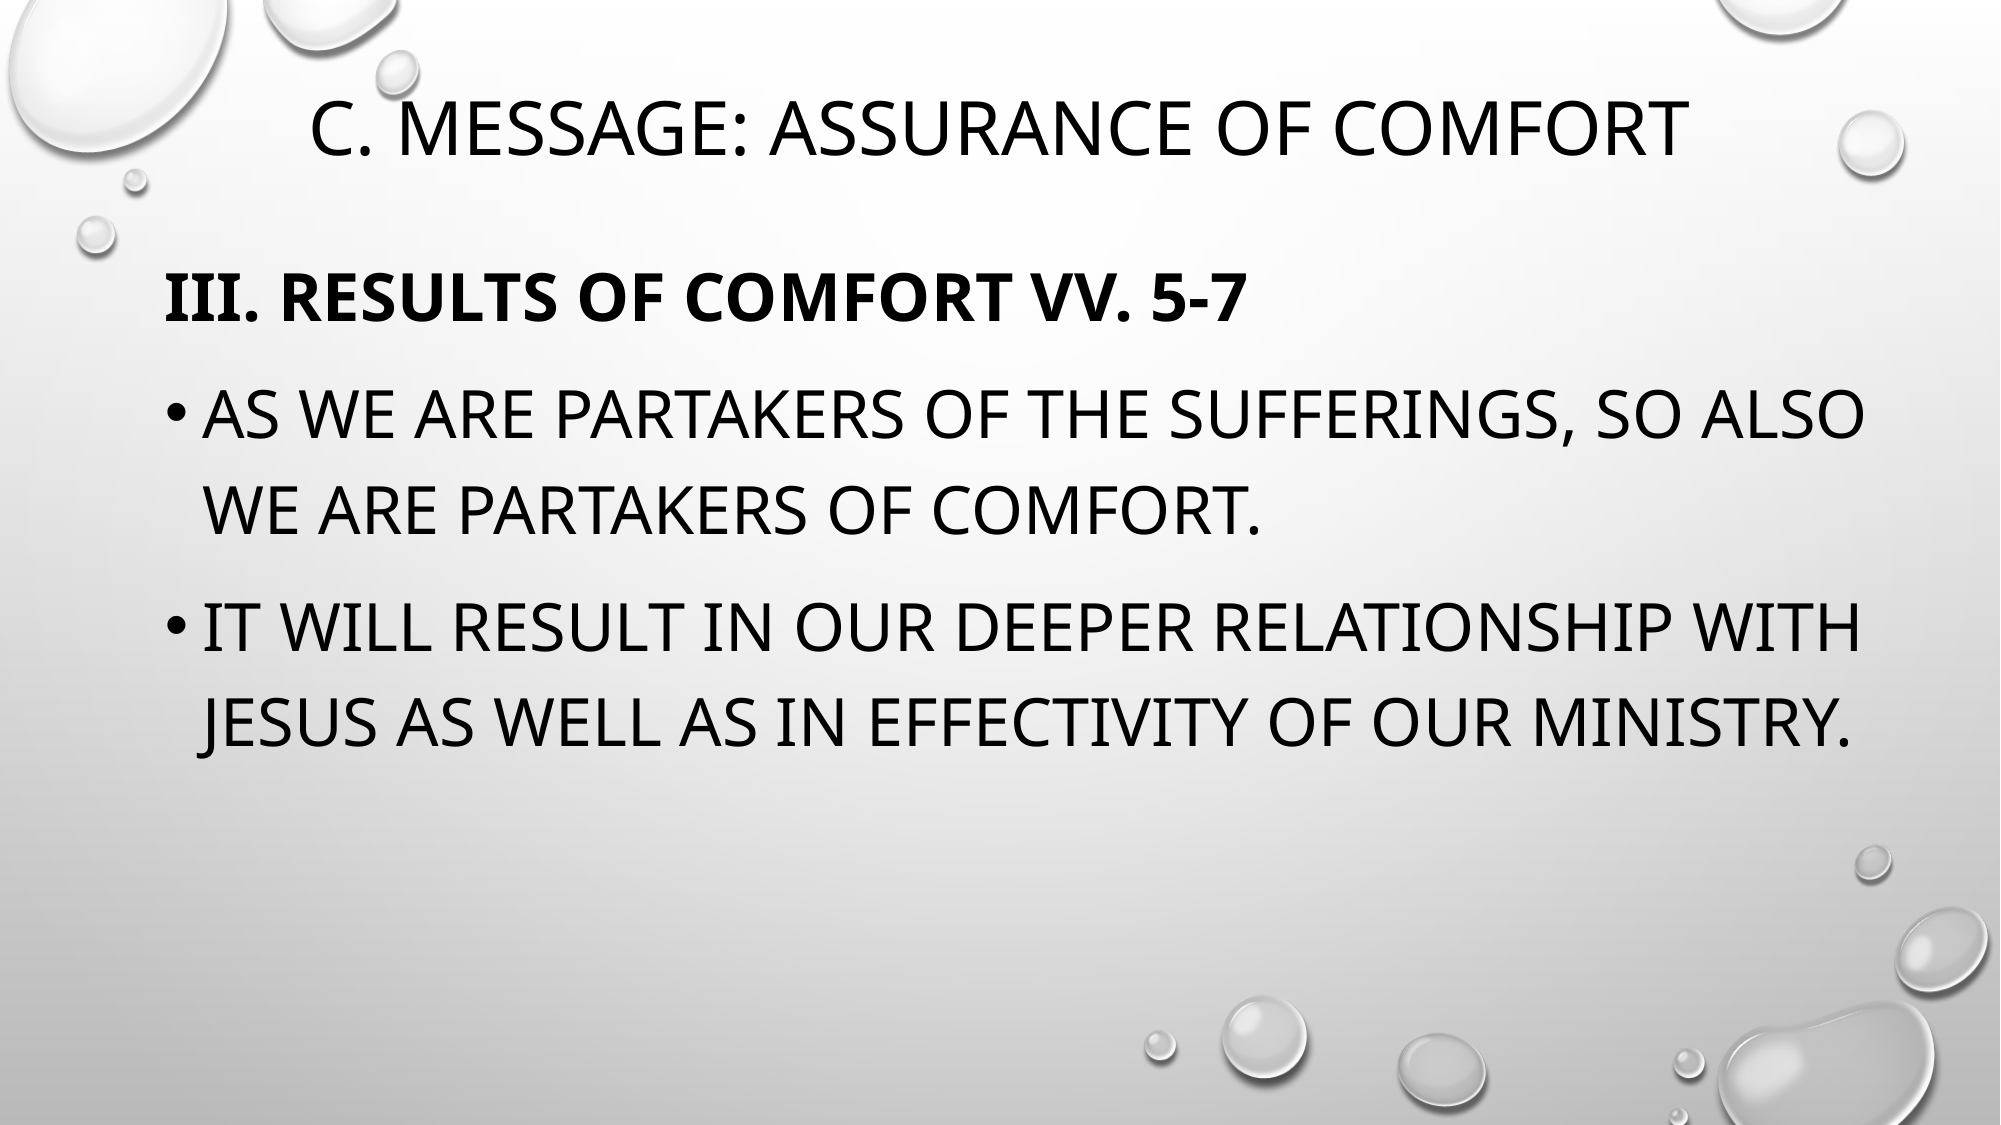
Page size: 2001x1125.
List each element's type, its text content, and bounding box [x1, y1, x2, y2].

picture [0, 0, 2000, 1125]
list III. results of comfort vv. 5-7 as we are partakers of the sufferings, so also we are partakers of comfort. it will result in our deeper relationship with Jesus as well as in effectivity of our ministry. [149, 231, 1962, 794]
title c. message: assurance of comfort [149, 0, 1850, 231]
